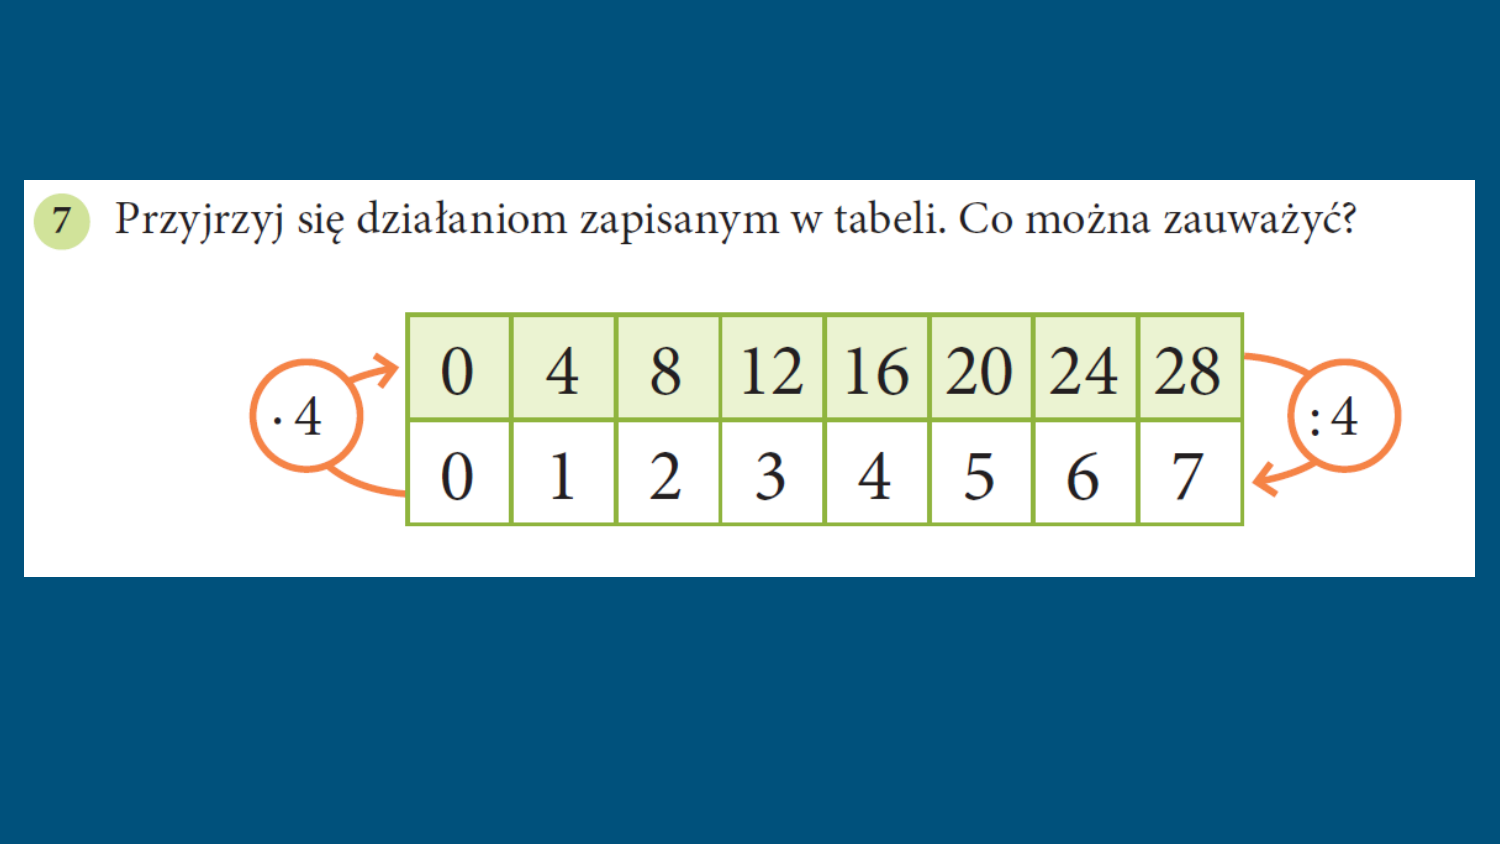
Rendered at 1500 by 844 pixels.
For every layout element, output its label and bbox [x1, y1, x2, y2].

picture [25, 181, 1474, 576]
